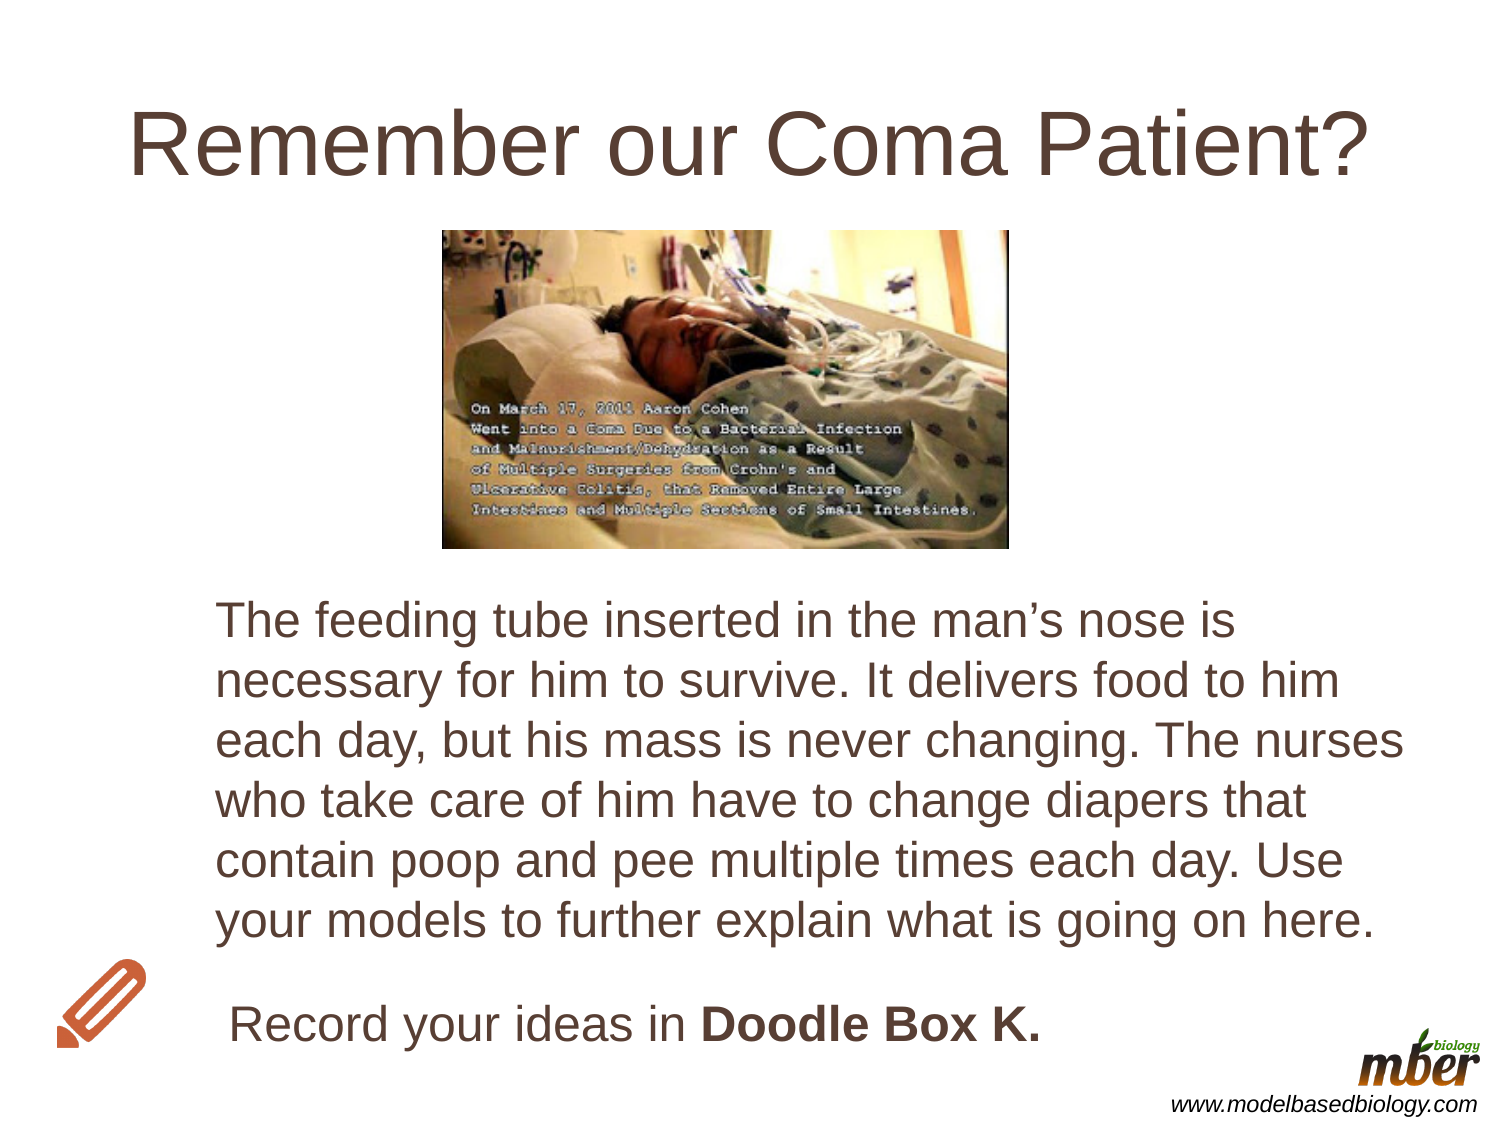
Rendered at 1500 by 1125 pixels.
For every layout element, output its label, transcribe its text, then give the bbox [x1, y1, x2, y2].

text_box The feeding tube inserted in the man’s nose is necessary for him to survive. It delivers food to him each day, but his mass is never changing. The nurses who take care of him have to change diapers that contain poop and pee multiple times each day. Use your models to further explain what is going on here. [200, 580, 1449, 956]
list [442, 230, 1009, 549]
picture [57, 958, 146, 1048]
text_box Record your ideas in Doodle Box K. [213, 983, 1071, 1059]
picture [1358, 1028, 1480, 1086]
title Remember our Coma Patient? [75, 45, 1425, 233]
